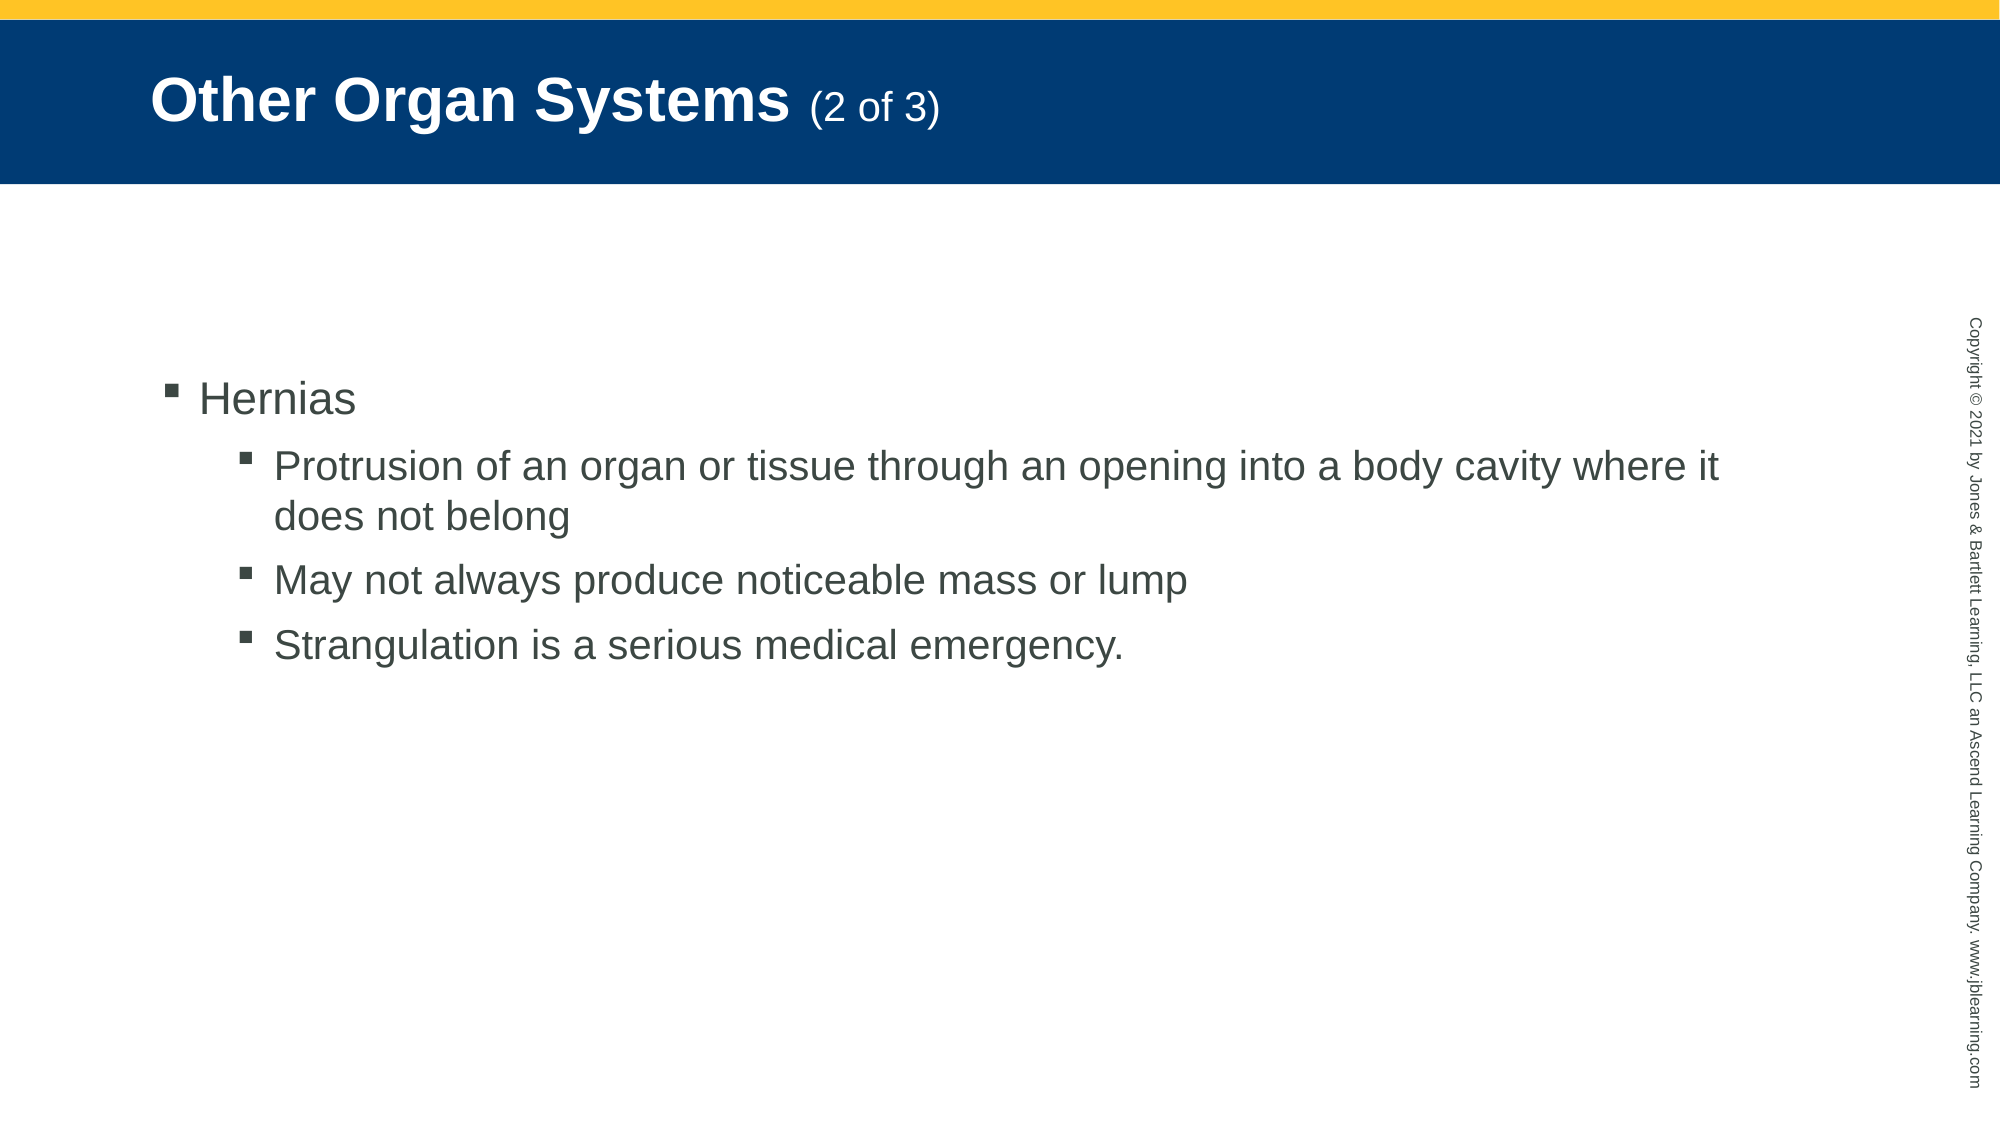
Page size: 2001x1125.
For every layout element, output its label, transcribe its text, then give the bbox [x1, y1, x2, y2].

list Hernias Protrusion of an organ or tissue through an opening into a body cavity where it does not belong May not always produce noticeable mass or lump Strangulation is a serious medical emergency. [146, 361, 1859, 1016]
title Other Organ Systems (2 of 3) [0, 19, 2000, 185]
